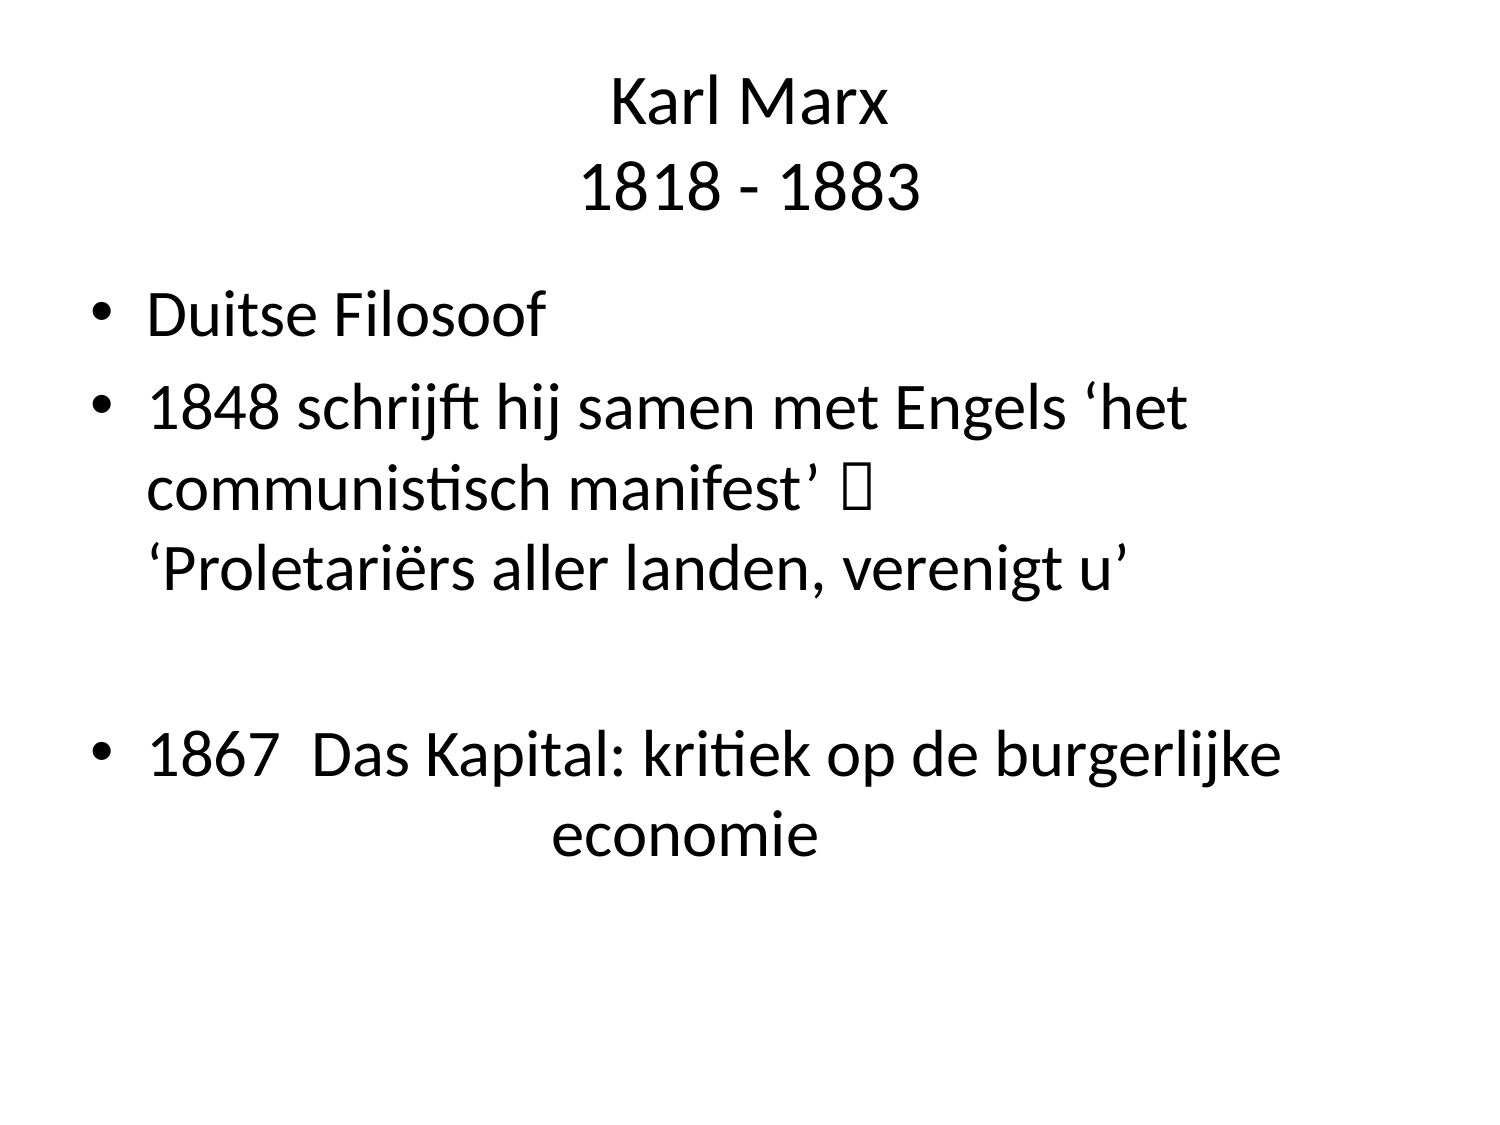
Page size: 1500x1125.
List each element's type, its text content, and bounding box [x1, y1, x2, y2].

list Duitse Filosoof 1848 schrijft hij samen met Engels ‘het communistisch manifest’  ‘Proletariërs aller landen, verenigt u’ 1867 Das Kapital: kritiek op de burgerlijke economie [75, 262, 1425, 1005]
title Karl Marx 1818 - 1883 [75, 45, 1425, 233]
